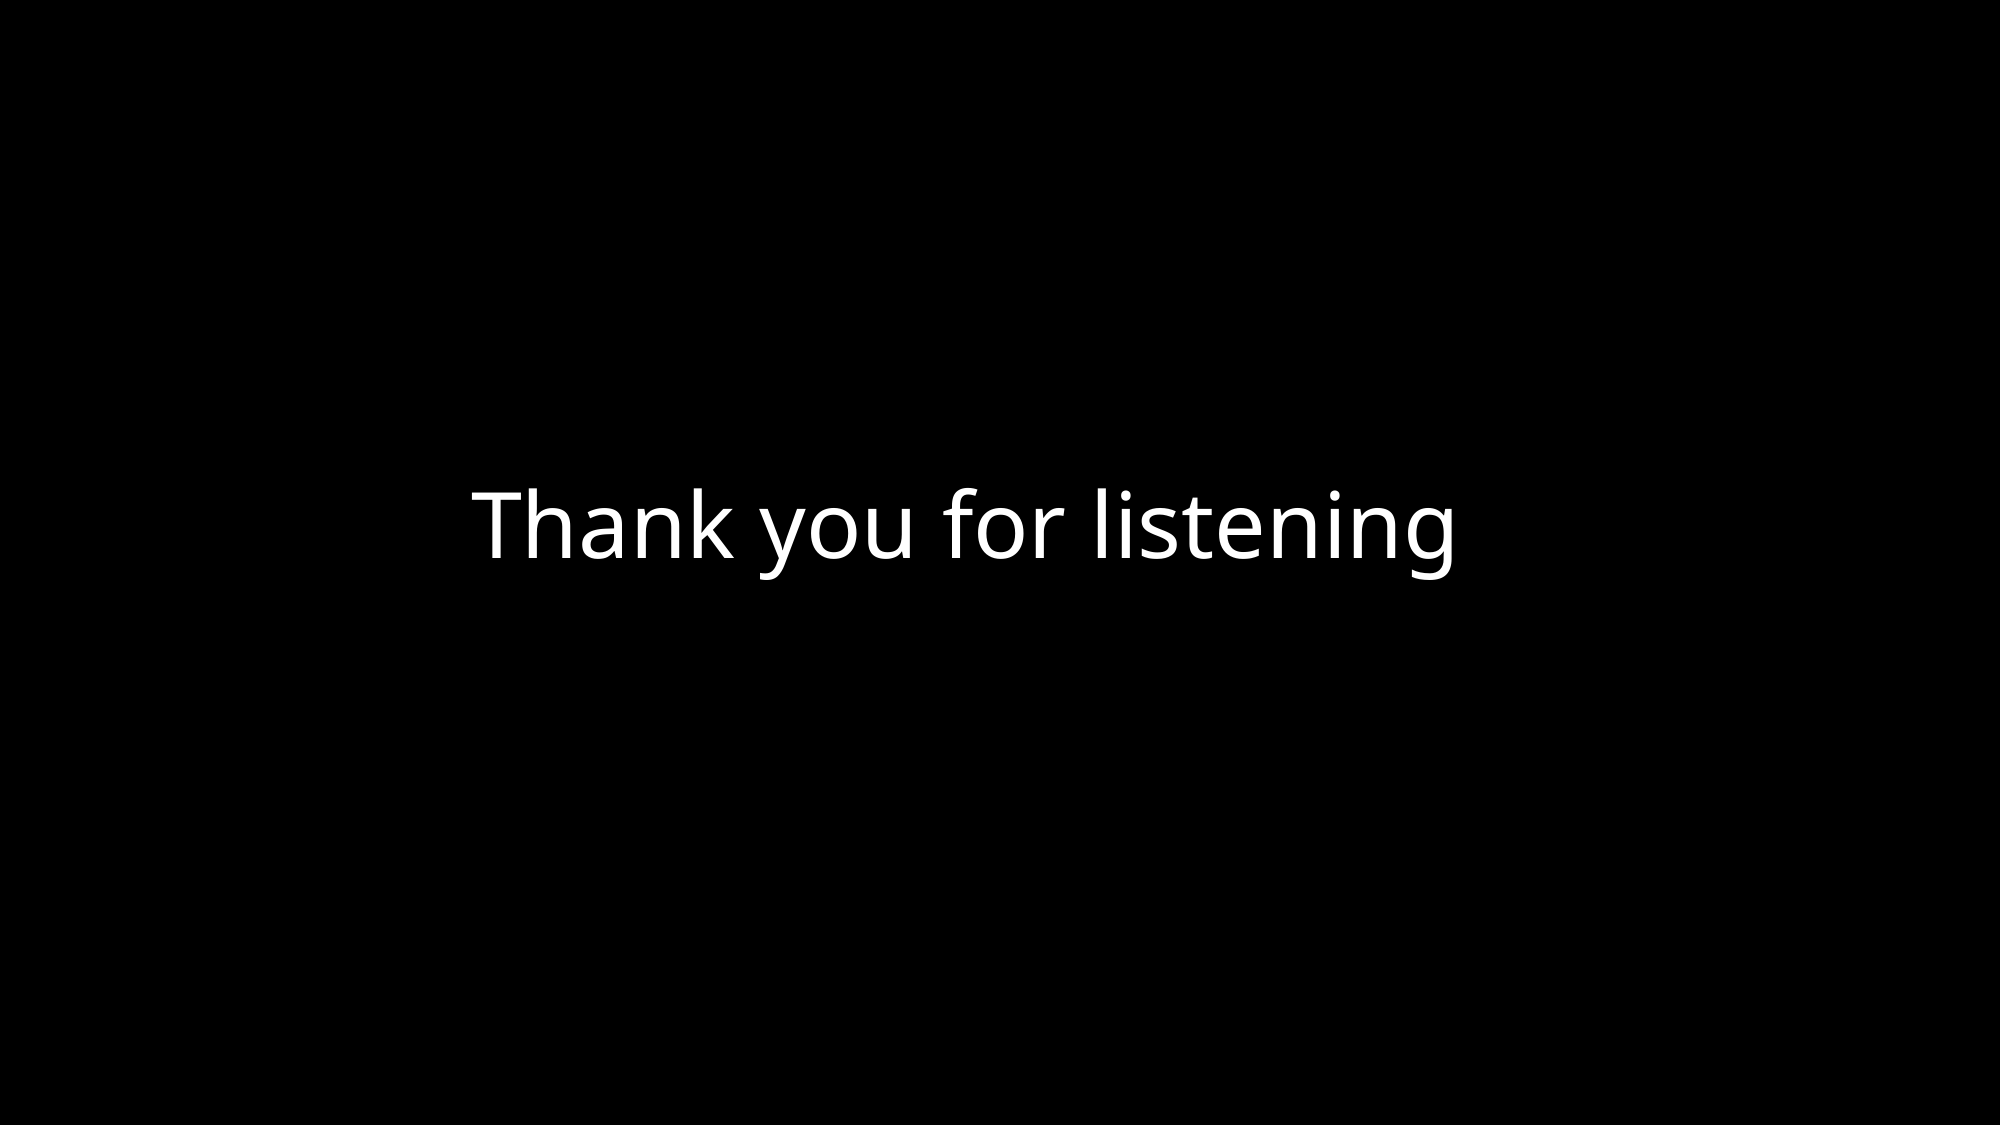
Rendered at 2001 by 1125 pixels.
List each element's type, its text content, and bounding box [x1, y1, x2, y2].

title Thank you for listening [115, 475, 1841, 693]
